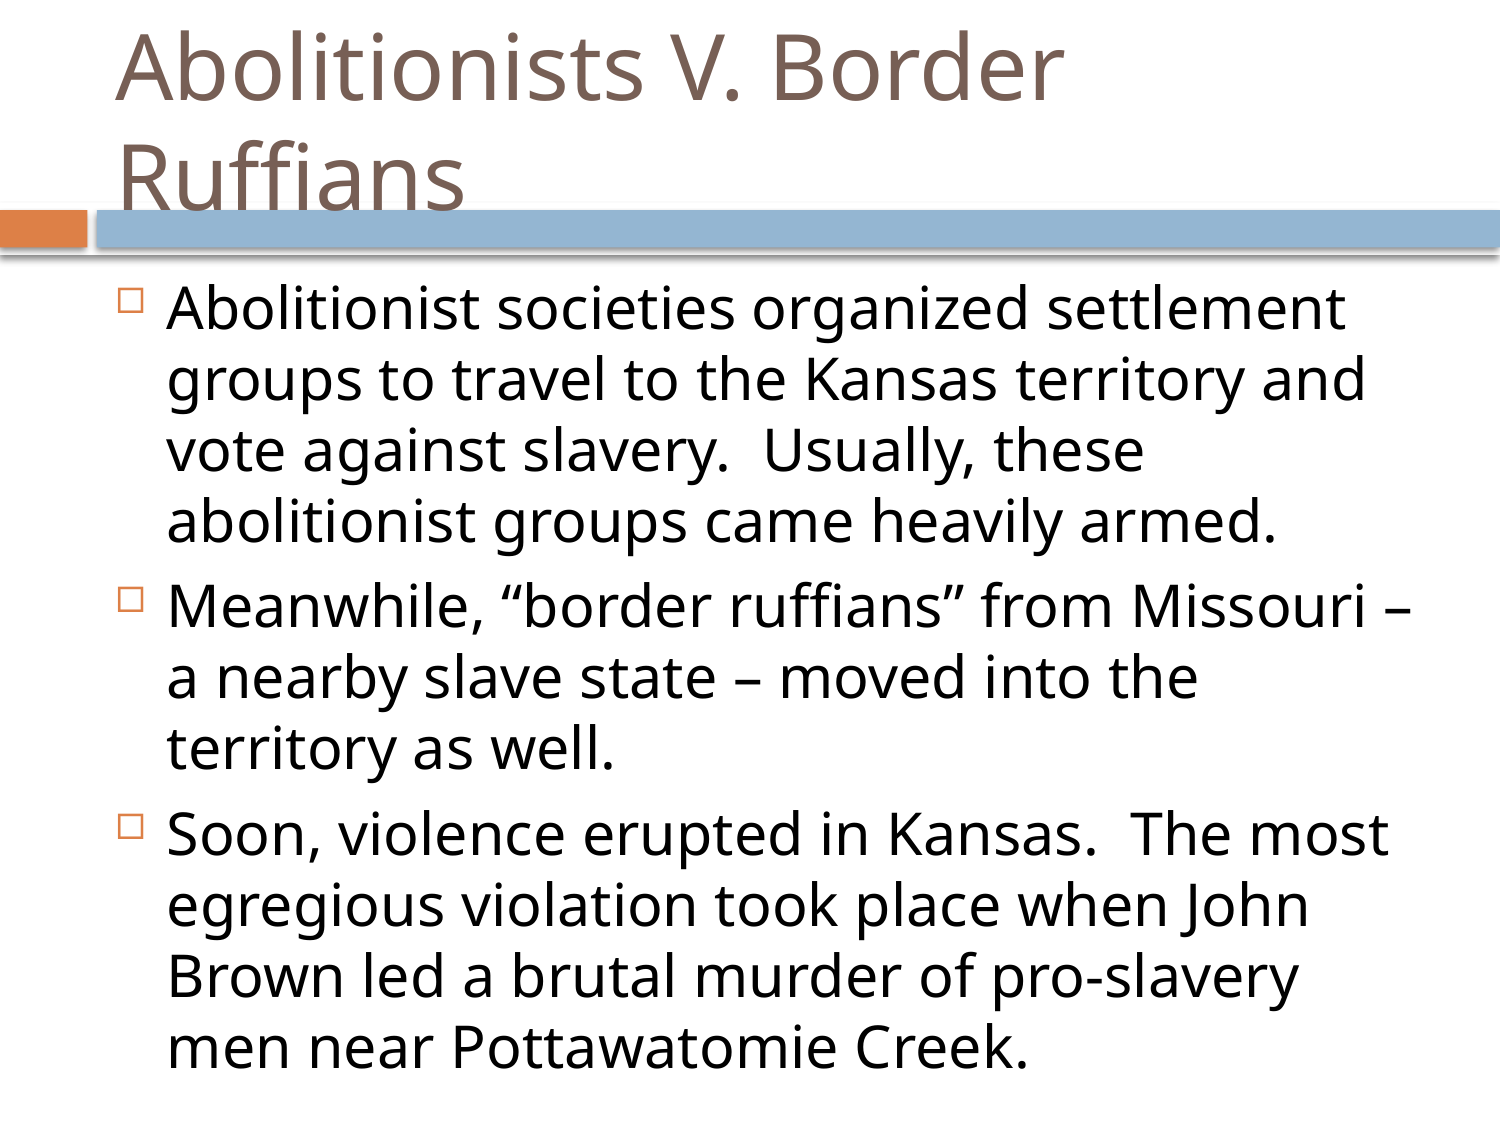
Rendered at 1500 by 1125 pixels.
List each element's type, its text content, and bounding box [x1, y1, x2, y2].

list Abolitionist societies organized settlement groups to travel to the Kansas territory and vote against slavery. Usually, these abolitionist groups came heavily armed. Meanwhile, “border ruffians” from Missouri – a nearby slave state – moved into the territory as well. Soon, violence erupted in Kansas. The most egregious violation took place when John Brown led a brutal murder of pro-slavery men near Pottawatomie Creek. [100, 262, 1438, 1088]
title Abolitionists V. Border Ruffians [100, 37, 1438, 200]
